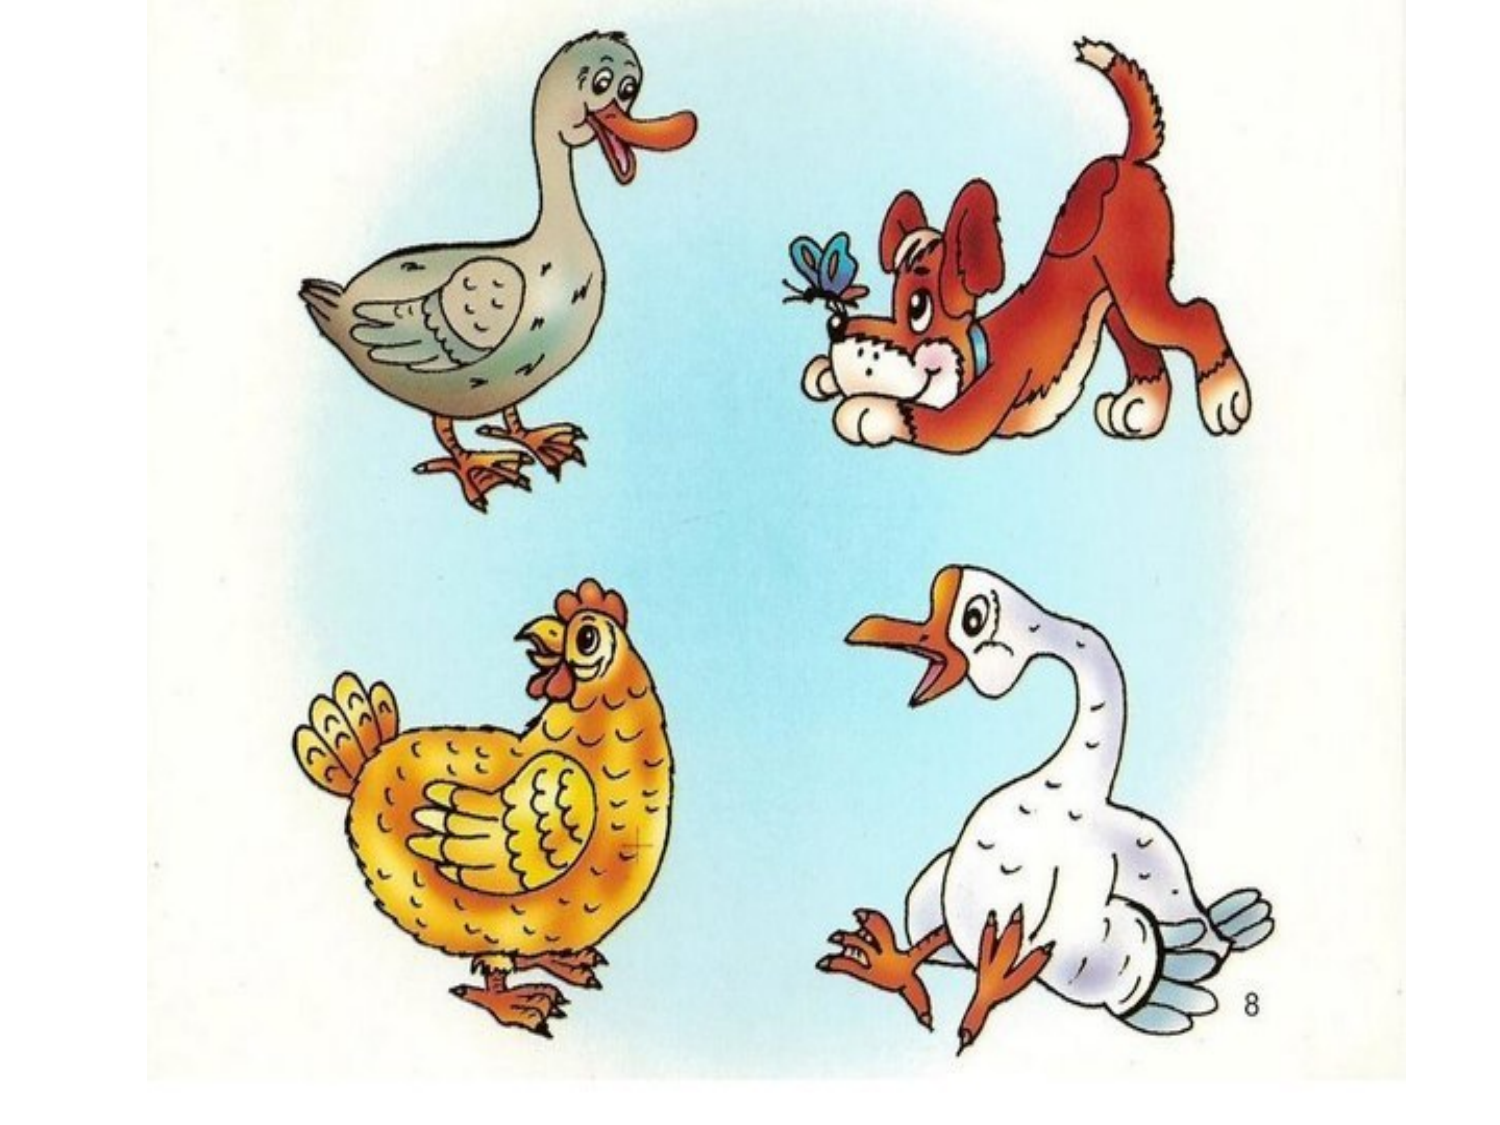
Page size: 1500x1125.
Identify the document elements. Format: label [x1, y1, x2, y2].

picture [146, 0, 1406, 1125]
